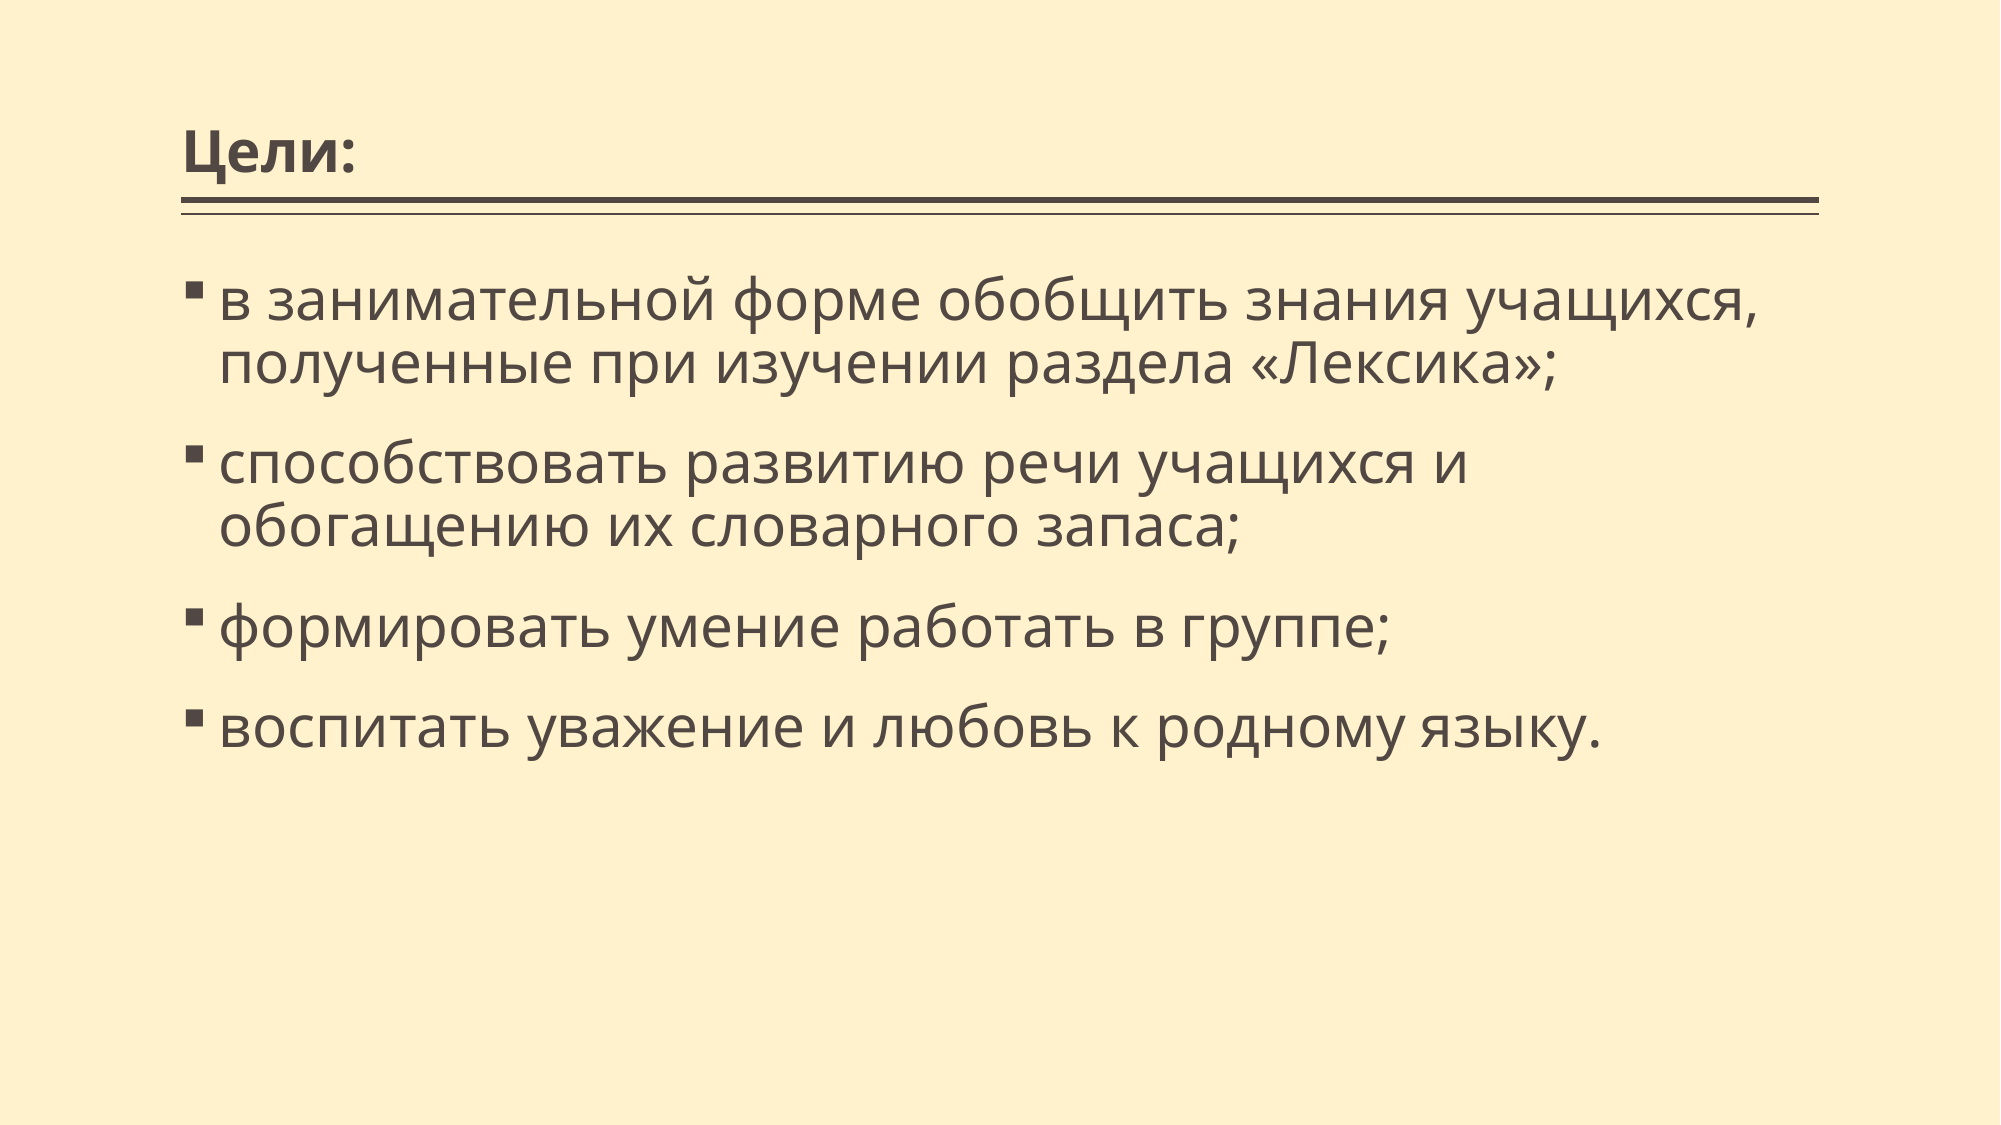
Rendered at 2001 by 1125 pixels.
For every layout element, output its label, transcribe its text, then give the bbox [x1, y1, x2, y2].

list в занимательной форме обобщить знания учащихся, полученные при изучении раздела «Лексика»; способствовать развитию речи учащихся и обогащению их словарного запаса; формировать умение работать в группе; воспитать уважение и любовь к родному языку. [181, 262, 1819, 1013]
title Цели: [181, 12, 1819, 193]
